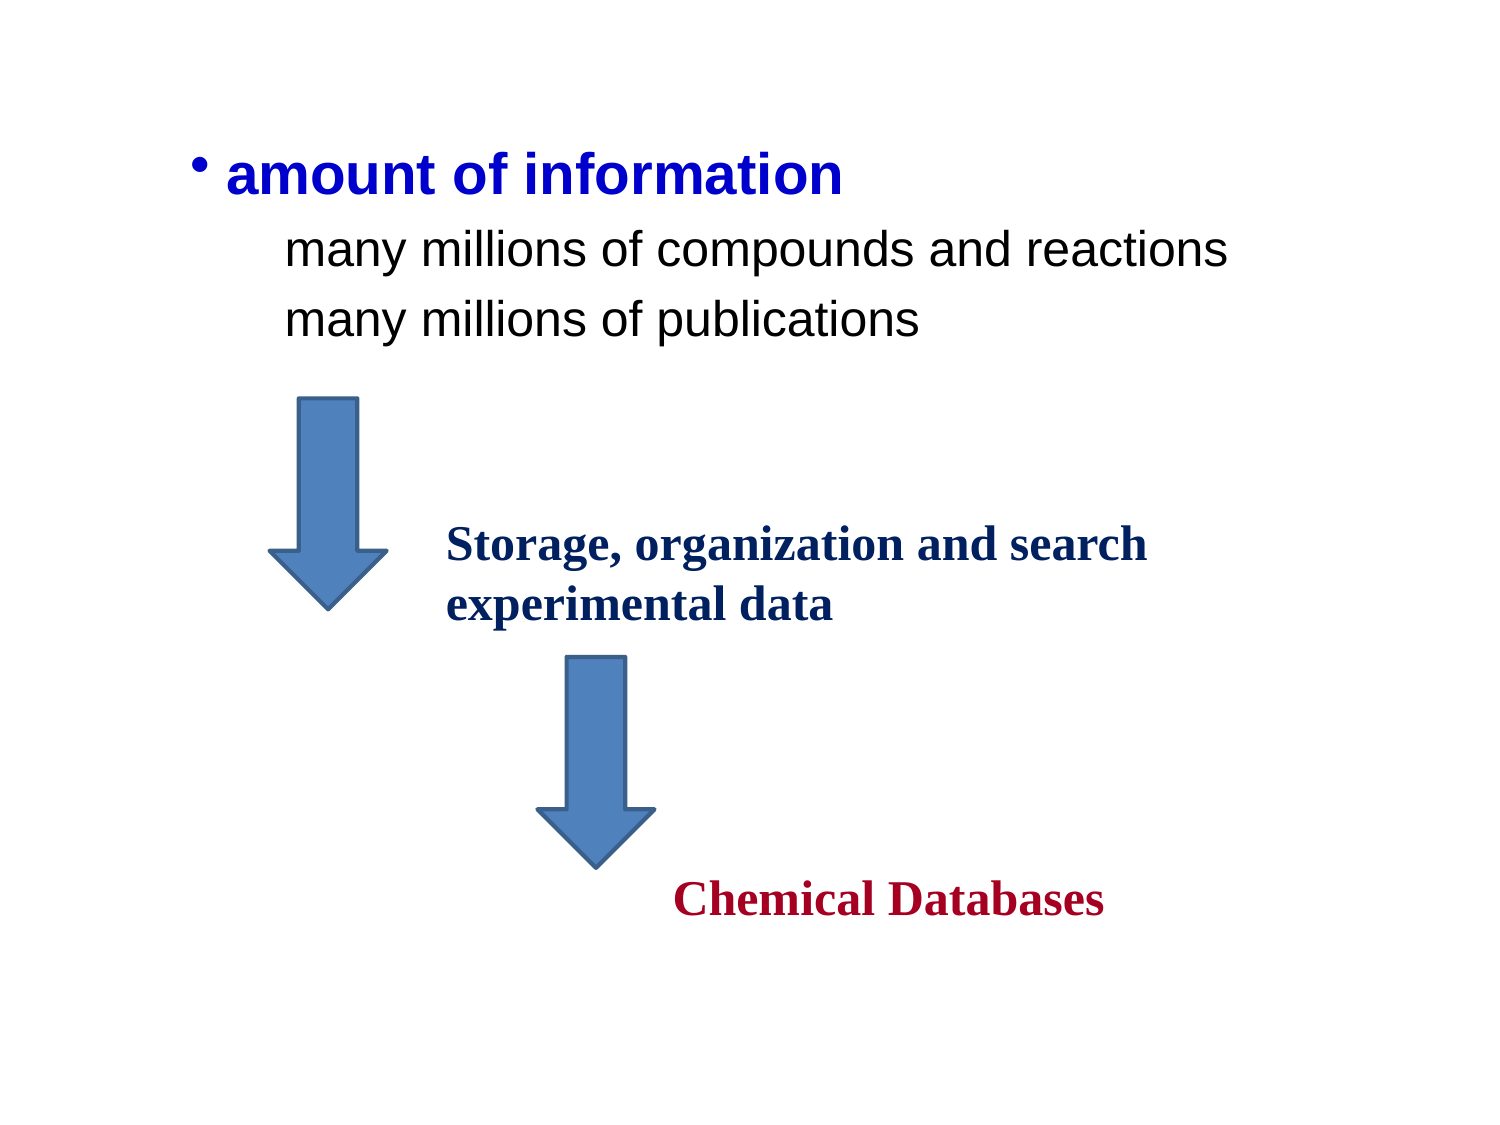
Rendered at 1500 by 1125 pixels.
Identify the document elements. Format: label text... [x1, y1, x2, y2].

text_box amount of information many millions of compounds and reactions many millions of publications [175, 128, 1310, 399]
text_box Chemical Databases [657, 857, 1133, 933]
text_box [267, 396, 389, 612]
text_box Storage, organization and search experimental data [431, 503, 1431, 639]
text_box [535, 654, 657, 870]
